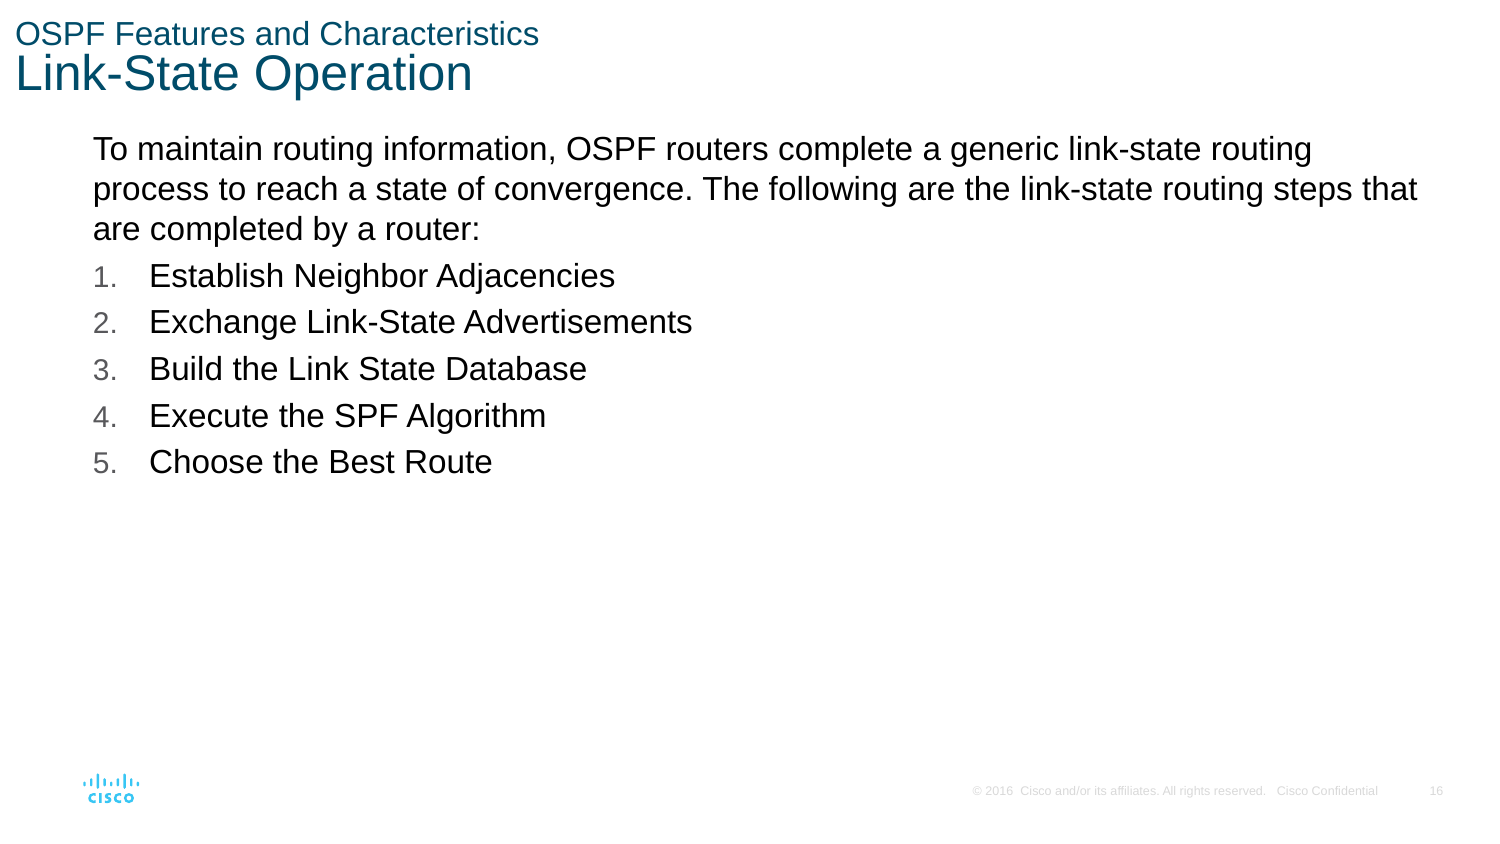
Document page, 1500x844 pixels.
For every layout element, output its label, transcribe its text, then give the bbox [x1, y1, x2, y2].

title OSPF Features and Characteristics Link-State Operation [0, 0, 1369, 121]
list To maintain routing information, OSPF routers complete a generic link-state routing process to reach a state of convergence. The following are the link-state routing steps that are completed by a router: Establish Neighbor Adjacencies Exchange Link-State Advertisements Build the Link State Database Execute the SPF Algorithm Choose the Best Route [77, 120, 1437, 726]
